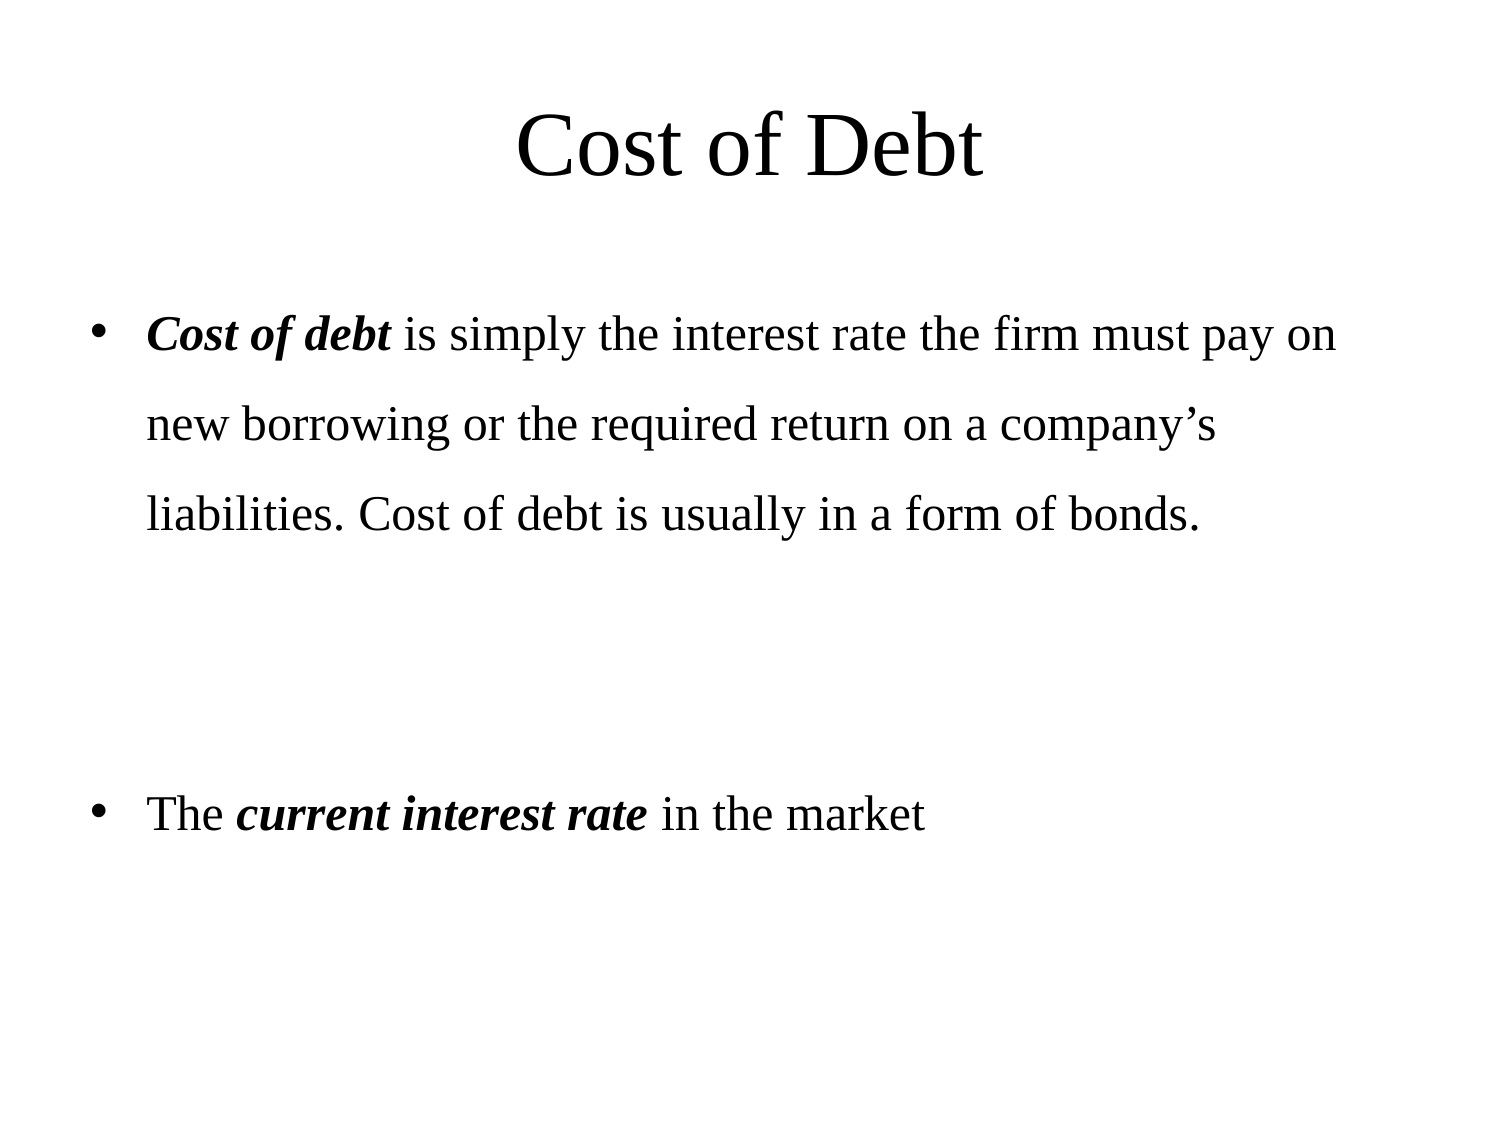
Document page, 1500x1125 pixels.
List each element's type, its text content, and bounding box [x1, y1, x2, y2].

title Cost of Debt [75, 45, 1425, 233]
list Cost of debt is simply the interest rate the firm must pay on new borrowing or the required return on a company’s liabilities. Cost of debt is usually in a form of bonds. The current interest rate in the market [75, 262, 1425, 1005]
